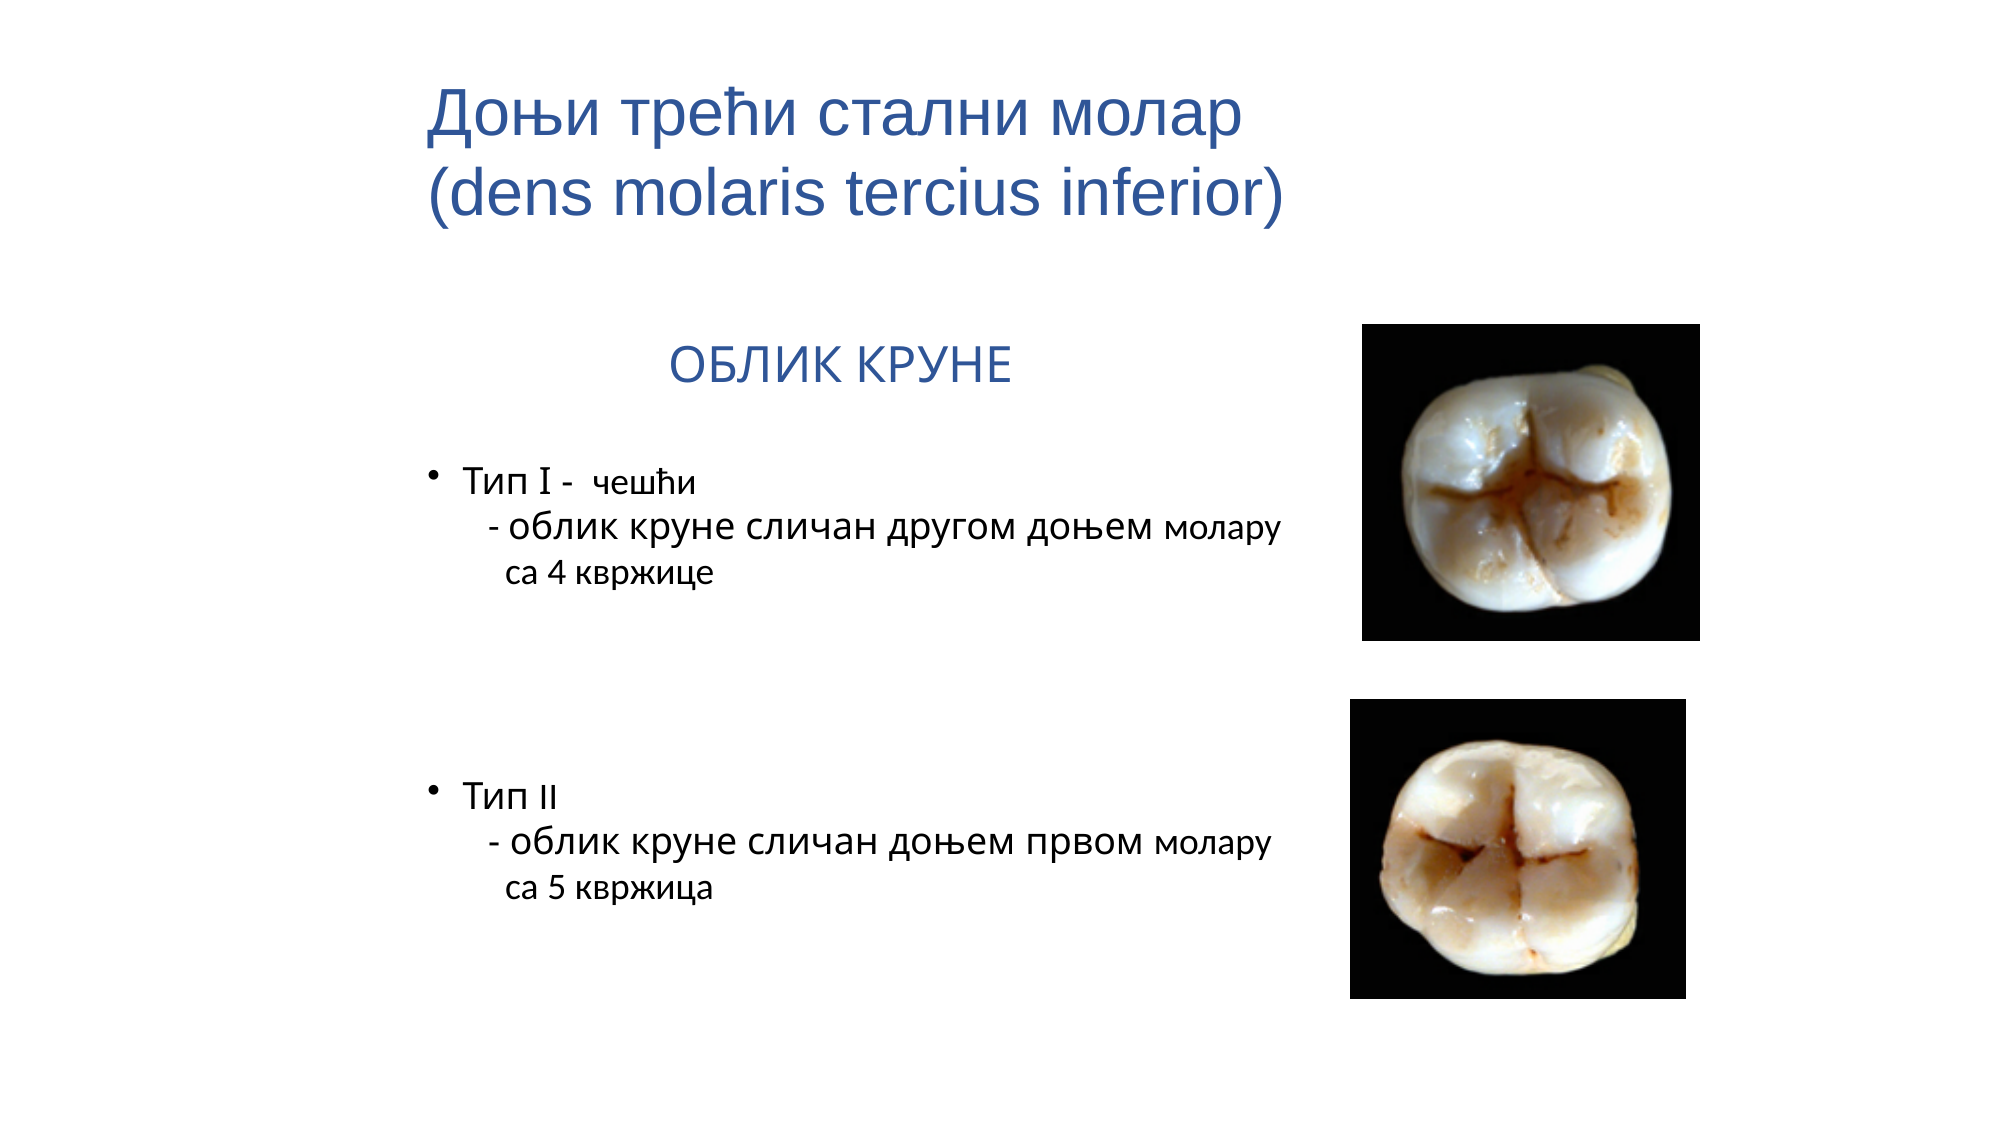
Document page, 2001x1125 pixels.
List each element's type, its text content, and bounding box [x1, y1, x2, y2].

picture [1362, 324, 1700, 641]
picture [1349, 699, 1686, 999]
text_box ОБЛИК КРУНЕ [653, 325, 1028, 400]
text_box Тип I - чешћи - облик круне сличан другом доњем молару са 4 квржице Тип II - облик круне сличан доњем првом молару са 5 квржица [412, 449, 1313, 915]
text_box Доњи трећи стални молар (dens molaris tercius inferior) [412, 61, 1302, 237]
